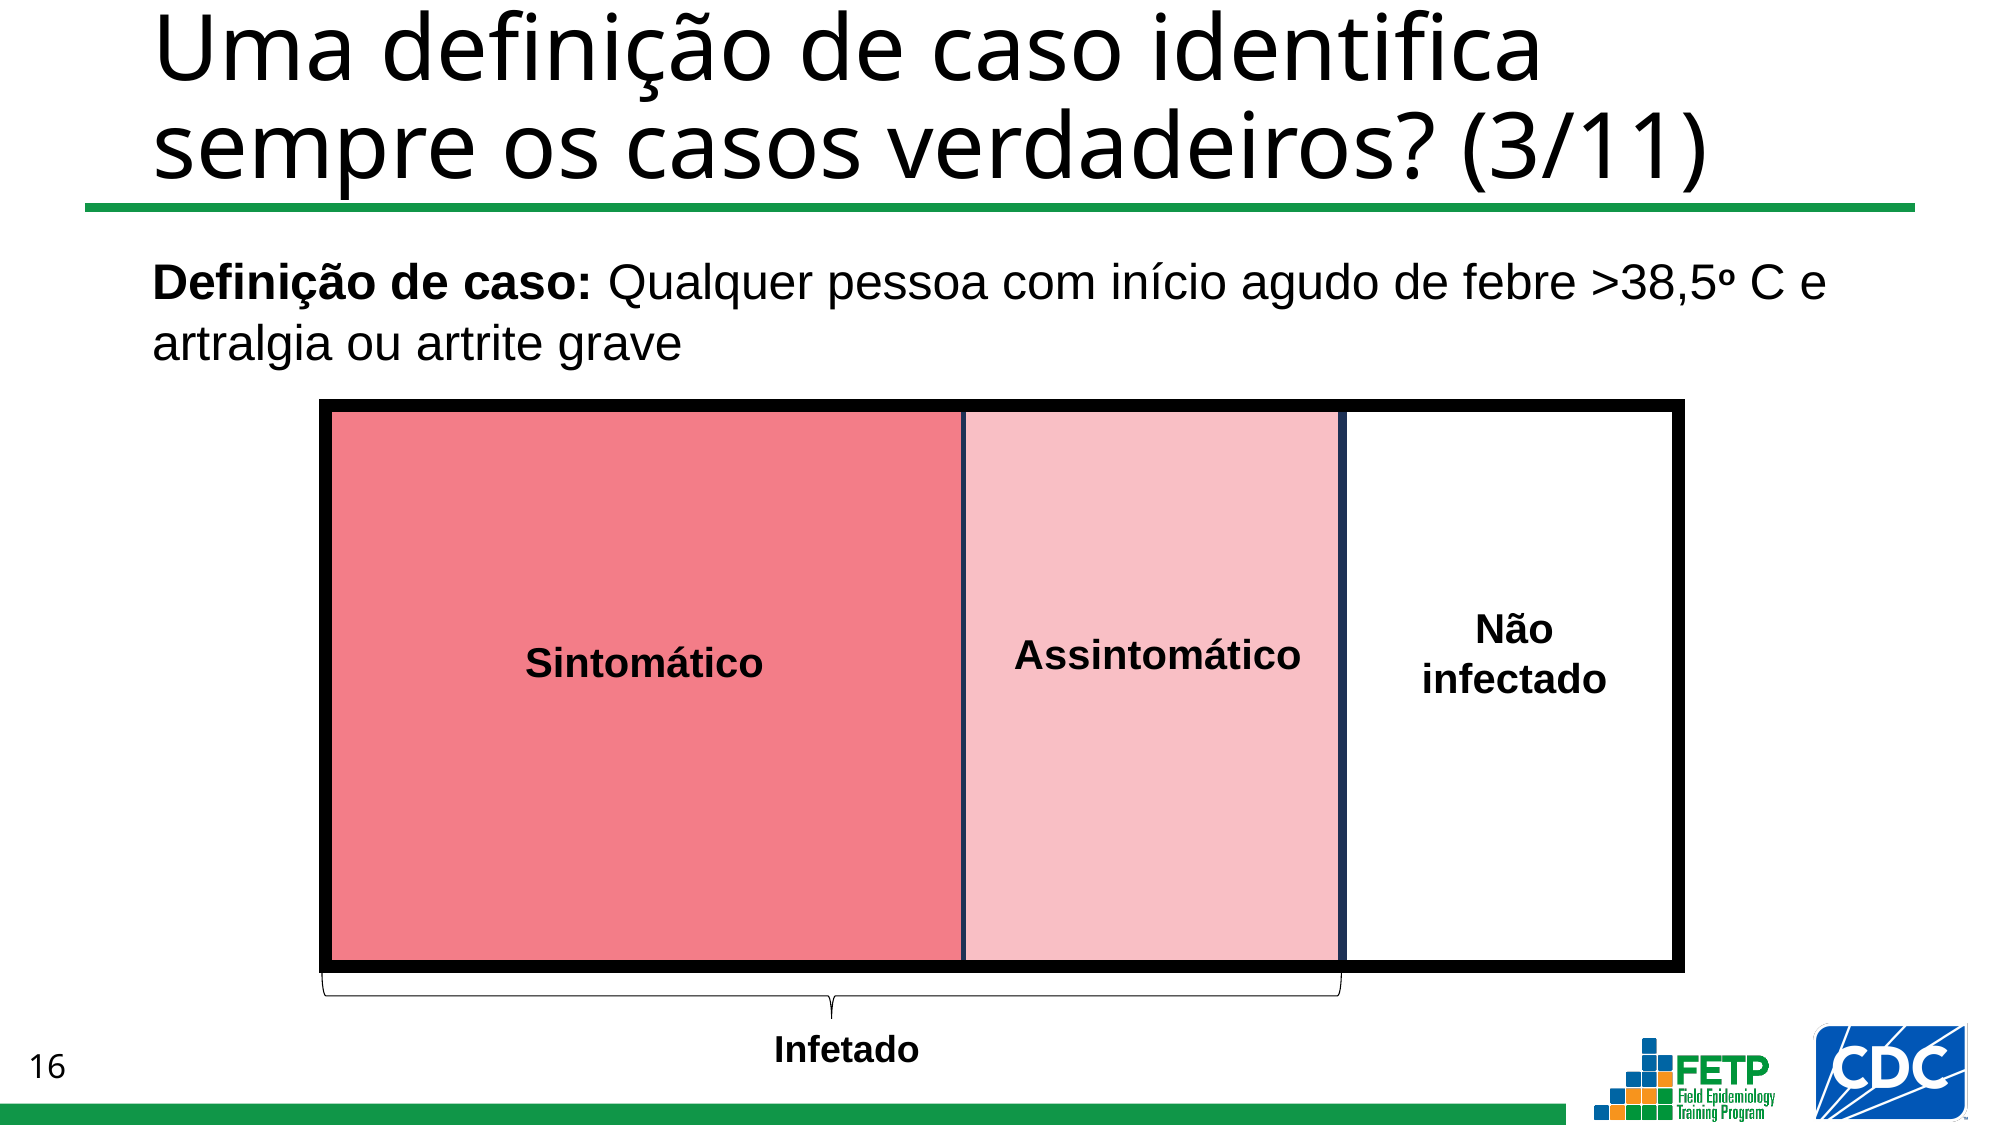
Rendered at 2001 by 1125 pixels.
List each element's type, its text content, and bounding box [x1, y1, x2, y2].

title Uma definição de caso identifica sempre os casos verdadeiros? (3/11) [137, 0, 1863, 207]
text_box [324, 404, 1679, 968]
text_box Infetado [759, 1017, 1241, 1077]
picture [1594, 1038, 1775, 1122]
text_box Definição de caso: Qualquer pessoa com início agudo de febre >38,5o C e artralgia ou artrite grave [137, 242, 1863, 400]
text_box [321, 972, 1342, 1017]
picture [1813, 1023, 1968, 1122]
